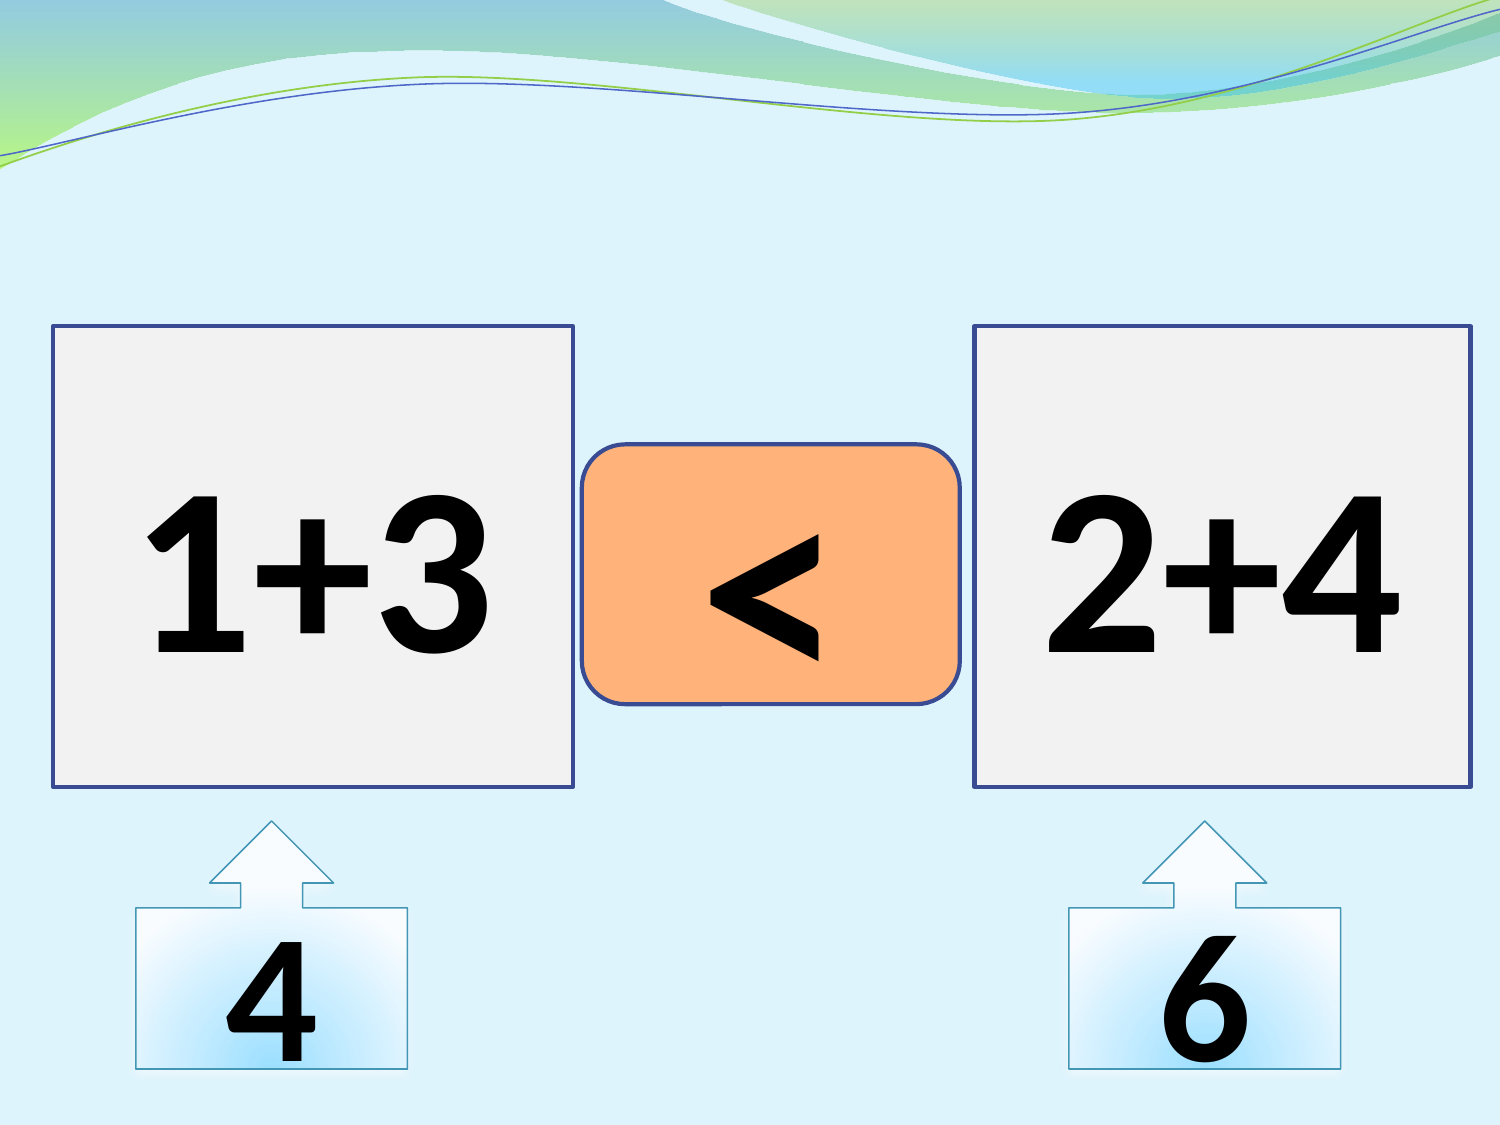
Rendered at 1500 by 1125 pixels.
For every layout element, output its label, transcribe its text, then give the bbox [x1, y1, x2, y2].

text_box < [579, 442, 962, 707]
text_box 4 [135, 820, 409, 1070]
text_box 2+4 [972, 324, 1473, 789]
text_box 1+3 [51, 324, 575, 789]
text_box 6 [1068, 820, 1342, 1070]
